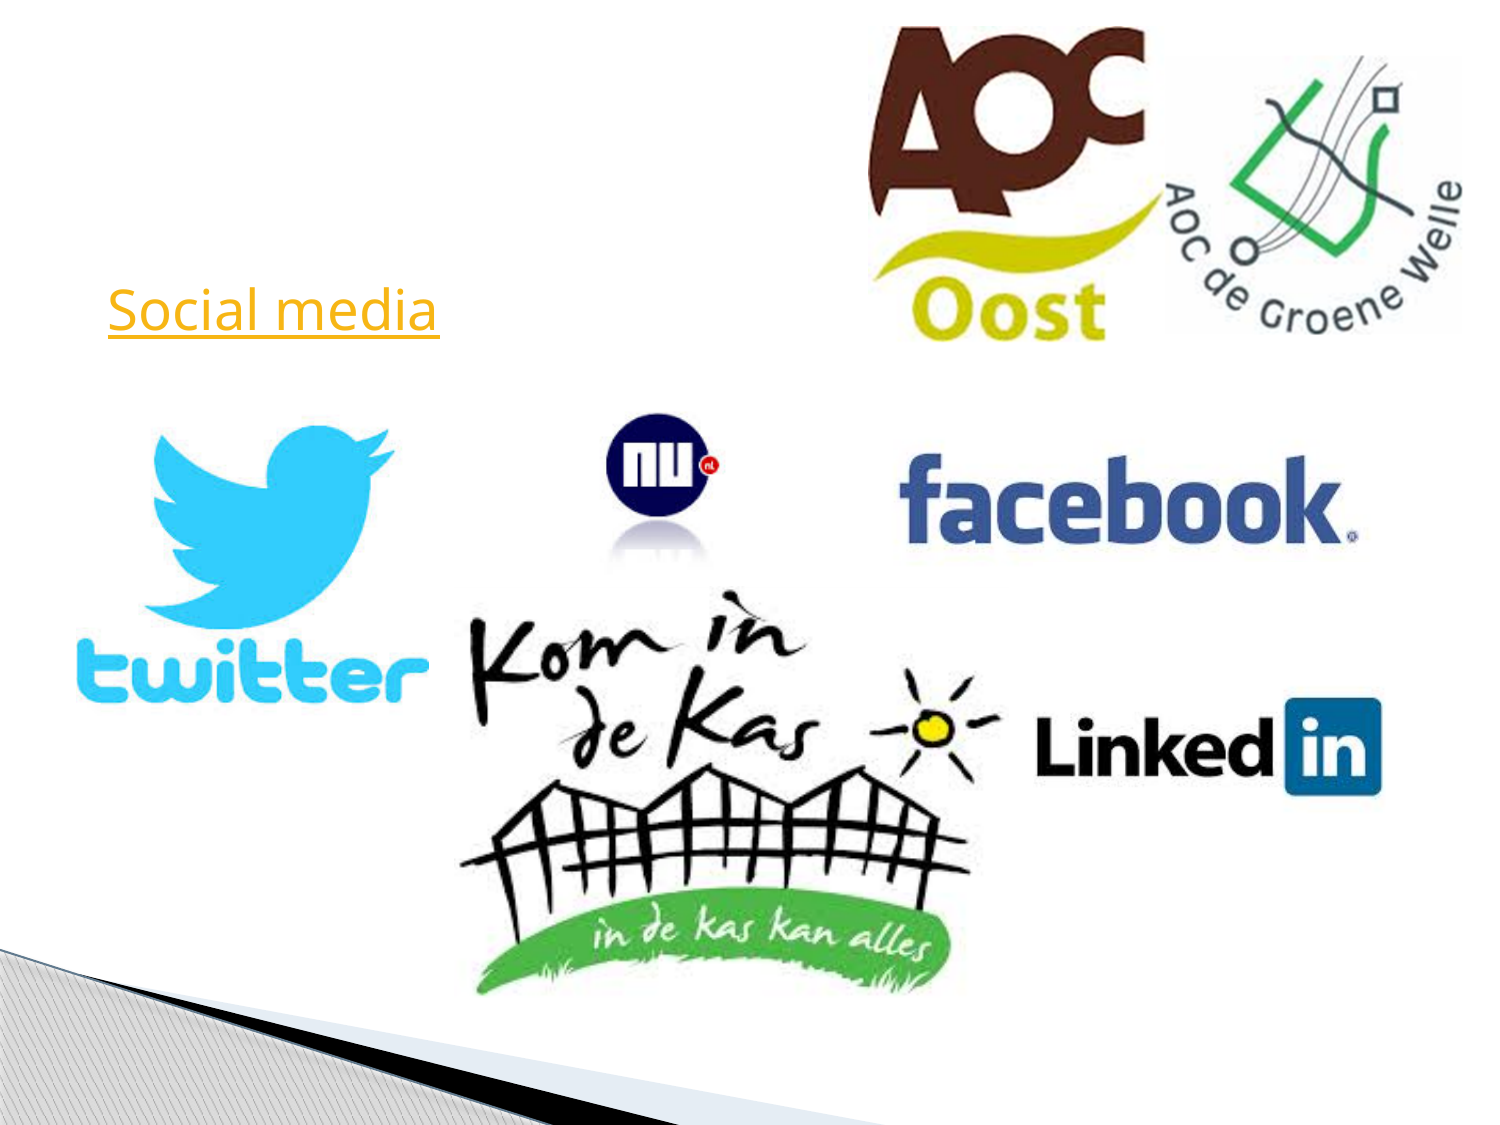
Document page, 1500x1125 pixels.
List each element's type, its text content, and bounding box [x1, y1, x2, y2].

list Social media [75, 267, 1425, 986]
picture [867, 26, 1473, 365]
picture [76, 389, 429, 742]
picture [454, 324, 1417, 1001]
